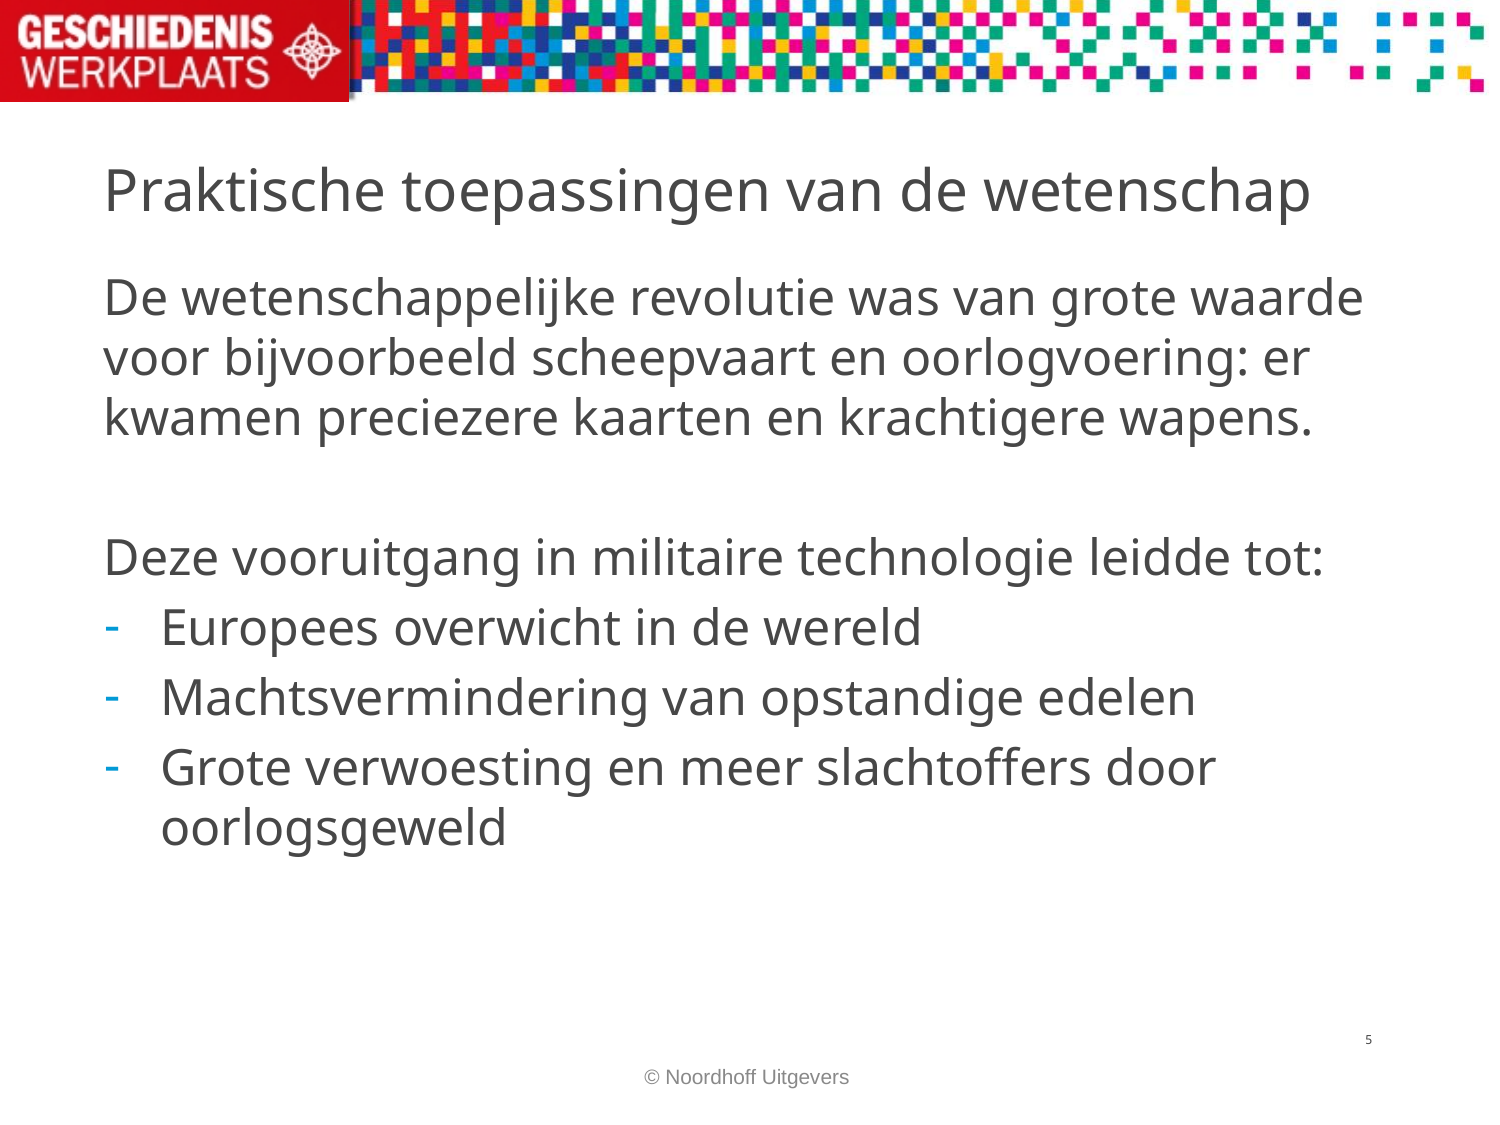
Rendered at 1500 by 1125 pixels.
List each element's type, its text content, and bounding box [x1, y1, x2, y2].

text_box © Noordhoff Uitgevers [512, 1045, 988, 1106]
list De wetenschappelijke revolutie was van grote waarde voor bijvoorbeeld scheepvaart en oorlogvoering: er kwamen preciezere kaarten en krachtigere wapens. Deze vooruitgang in militaire technologie leidde tot: Europees overwicht in de wereld Machtsvermindering van opstandige edelen Grote verwoesting en meer slachtoffers door oorlogsgeweld [103, 258, 1401, 943]
title Praktische toepassingen van de wetenschap [103, 145, 1424, 256]
picture [0, 0, 1500, 1125]
slide_number 5 [1325, 1025, 1388, 1063]
